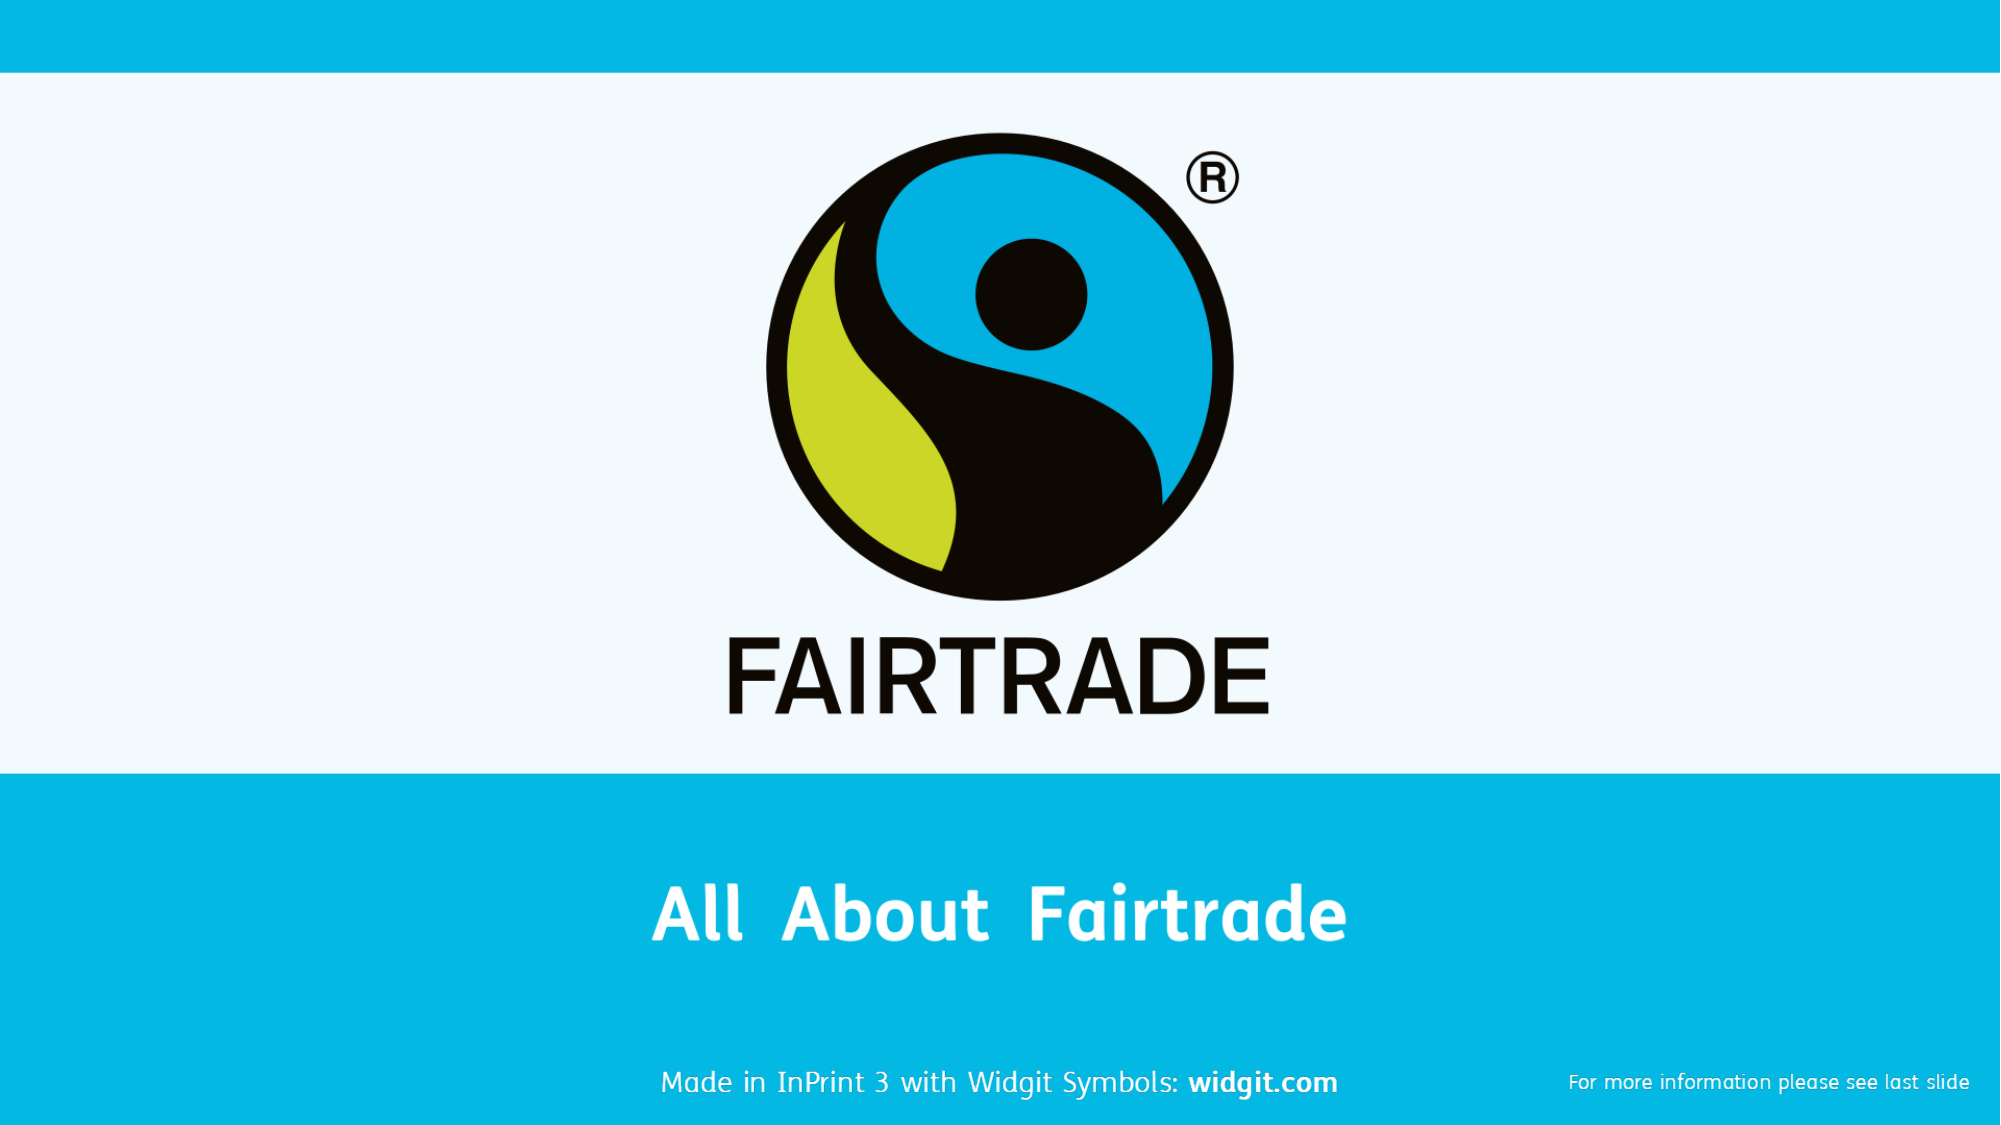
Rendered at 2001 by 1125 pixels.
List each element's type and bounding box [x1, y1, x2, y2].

picture [1020, 1077, 1032, 1099]
picture [1189, 1077, 1210, 1092]
picture [1032, 887, 1064, 940]
picture [782, 887, 829, 940]
picture [921, 901, 955, 941]
picture [1161, 890, 1188, 941]
picture [1094, 1077, 1106, 1092]
picture [835, 884, 871, 941]
picture [1223, 900, 1258, 941]
picture [1266, 884, 1304, 941]
picture [839, 1077, 843, 1092]
picture [1679, 1073, 1684, 1088]
picture [707, 1071, 715, 1092]
picture [1109, 1077, 1115, 1092]
picture [652, 887, 699, 940]
picture [752, 1077, 756, 1092]
picture [1314, 1077, 1336, 1092]
picture [663, 1072, 681, 1092]
picture [719, 1077, 731, 1092]
picture [1951, 1074, 1956, 1088]
picture [1136, 1077, 1149, 1092]
picture [1161, 1077, 1170, 1084]
picture [1078, 1077, 1087, 1099]
picture [1868, 1079, 1876, 1089]
picture [1808, 1081, 1813, 1089]
picture [1238, 1077, 1251, 1099]
picture [1948, 1081, 1953, 1089]
picture [1686, 1078, 1695, 1089]
picture [702, 1078, 710, 1092]
picture [1796, 1079, 1803, 1089]
picture [1570, 1075, 1577, 1088]
picture [1297, 1077, 1311, 1092]
picture [1121, 1071, 1133, 1092]
picture [685, 1077, 693, 1092]
picture [0, 73, 2000, 773]
picture [856, 1073, 863, 1092]
picture [969, 1072, 993, 1092]
picture [1643, 1078, 1648, 1088]
picture [1069, 900, 1104, 941]
picture [1624, 1079, 1633, 1089]
picture [1195, 900, 1218, 940]
picture [948, 1077, 955, 1092]
picture [1114, 883, 1125, 895]
picture [757, 1077, 764, 1092]
picture [1830, 1081, 1836, 1089]
picture [1913, 1075, 1917, 1088]
picture [943, 1071, 947, 1092]
picture [1736, 1076, 1740, 1089]
picture [844, 1077, 852, 1092]
picture [1135, 900, 1158, 940]
picture [822, 1077, 826, 1092]
picture [1221, 1071, 1235, 1092]
picture [705, 884, 720, 941]
picture [931, 1073, 939, 1092]
picture [877, 1072, 887, 1092]
picture [789, 1077, 793, 1092]
picture [876, 900, 913, 941]
picture [1115, 901, 1125, 940]
picture [1044, 1073, 1051, 1092]
picture [728, 884, 742, 941]
picture [1786, 1075, 1793, 1089]
picture [807, 1072, 819, 1092]
picture [1311, 900, 1346, 941]
picture [961, 890, 988, 941]
picture [1263, 1073, 1279, 1092]
picture [1283, 1077, 1294, 1092]
picture [779, 1072, 785, 1092]
picture [1003, 1071, 1017, 1092]
picture [794, 1077, 802, 1092]
picture [1780, 1079, 1785, 1094]
picture [1161, 1084, 1171, 1092]
picture [1064, 1072, 1076, 1092]
picture [902, 1077, 921, 1092]
